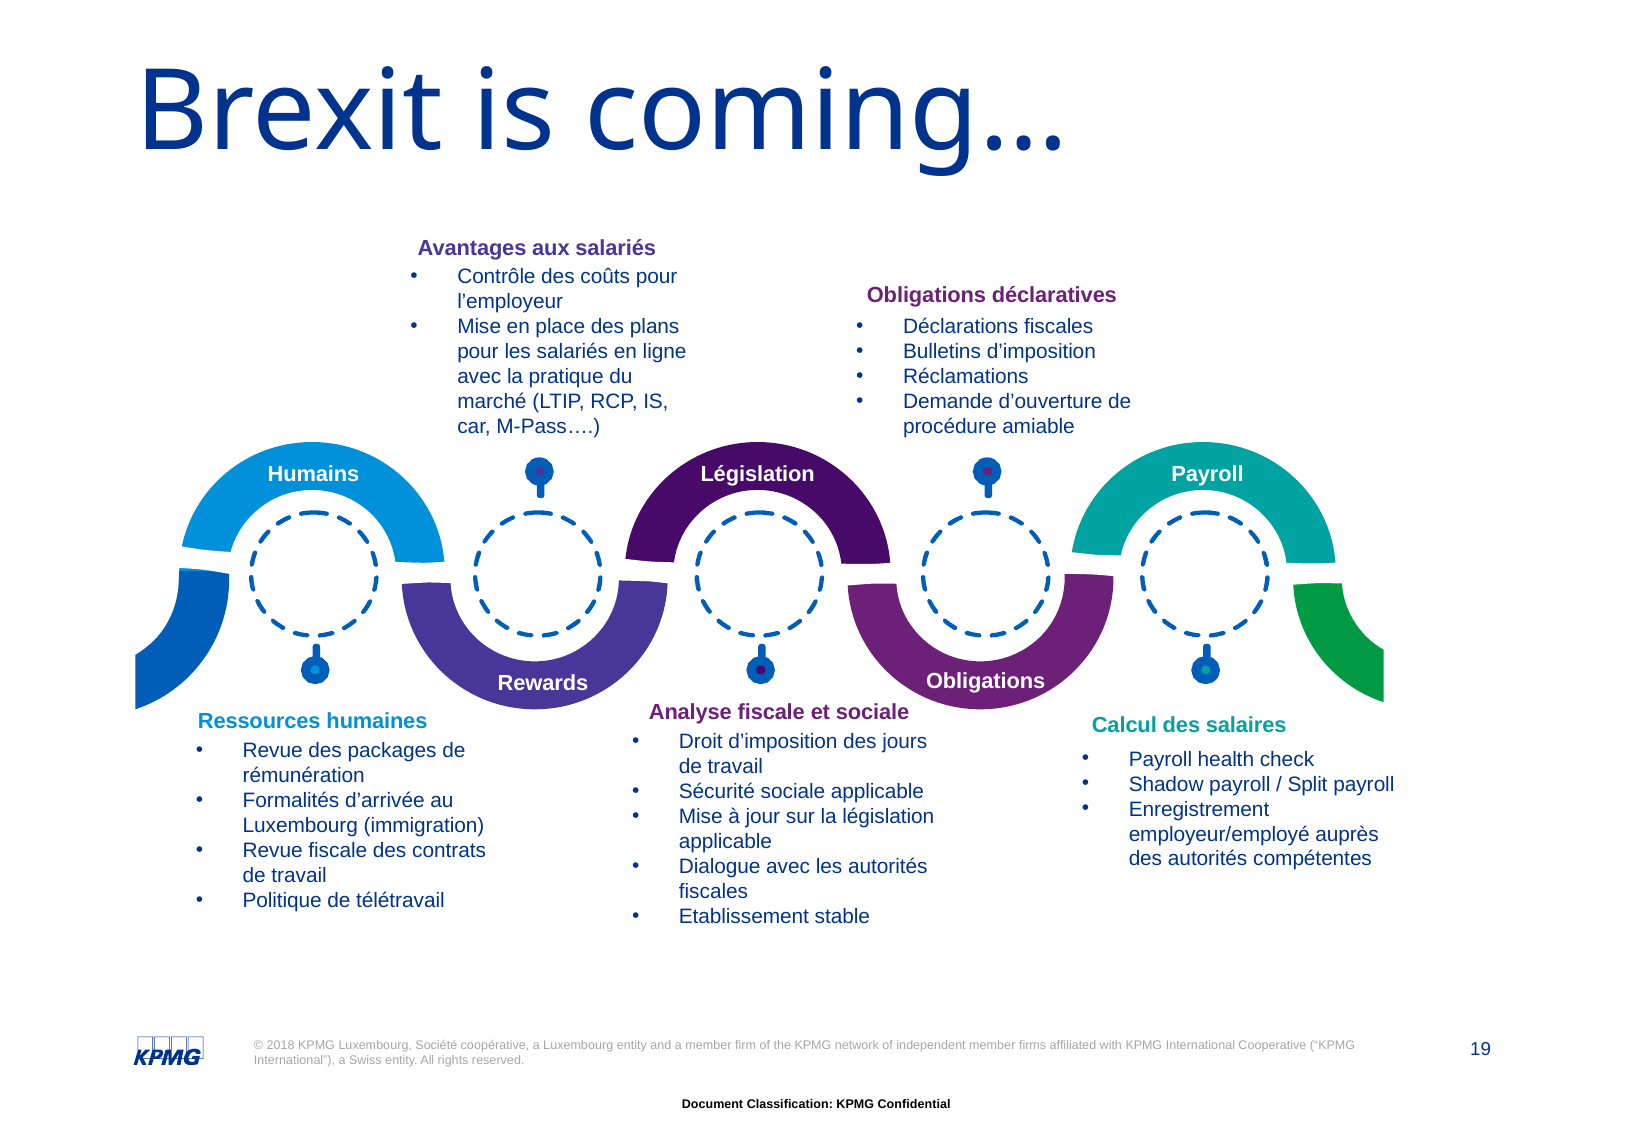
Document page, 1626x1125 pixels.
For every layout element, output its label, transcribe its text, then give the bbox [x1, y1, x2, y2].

text_box [756, 665, 766, 675]
text_box Rewards [473, 668, 613, 695]
text_box [310, 665, 320, 675]
text_box [751, 660, 771, 680]
text_box [1208, 630, 1226, 638]
text_box [847, 574, 1114, 693]
text_box [782, 515, 798, 526]
text_box [474, 695, 596, 710]
text_box [1183, 630, 1201, 638]
text_box [616, 557, 682, 585]
text_box [248, 575, 256, 592]
text_box [171, 544, 237, 575]
text_box [585, 599, 597, 615]
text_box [624, 697, 945, 956]
text_box [964, 630, 982, 638]
text_box [758, 643, 766, 661]
text_box [625, 461, 835, 562]
text_box [394, 560, 459, 585]
text_box [1149, 442, 1269, 459]
text_box [920, 575, 928, 592]
text_box [1149, 529, 1162, 544]
text_box [738, 630, 756, 638]
text_box [372, 575, 379, 592]
text_box [473, 575, 480, 592]
text_box [806, 599, 818, 615]
text_box [479, 599, 491, 614]
text_box [1252, 599, 1264, 615]
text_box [835, 280, 1149, 541]
text_box [1162, 618, 1177, 630]
text_box [246, 442, 378, 459]
text_box [522, 510, 553, 516]
text_box [275, 515, 292, 526]
text_box [1201, 665, 1211, 675]
text_box [692, 442, 824, 459]
text_box [499, 515, 516, 526]
text_box [1261, 550, 1270, 567]
text_box [1293, 584, 1384, 703]
text_box [835, 541, 891, 563]
text_box [943, 618, 958, 630]
text_box [1248, 529, 1261, 544]
text_box [763, 630, 781, 638]
text_box [802, 529, 815, 544]
text_box [1071, 541, 1126, 555]
text_box [1203, 643, 1211, 661]
text_box [473, 550, 482, 567]
text_box [516, 630, 534, 638]
text_box [921, 550, 930, 567]
text_box [312, 643, 321, 661]
text_box [1044, 575, 1051, 592]
text_box [271, 618, 286, 630]
text_box [482, 529, 495, 544]
text_box [1285, 561, 1350, 586]
text_box [1140, 550, 1149, 567]
text_box [1166, 515, 1183, 526]
text_box [357, 529, 370, 544]
text_box [721, 515, 737, 526]
text_box [695, 550, 703, 567]
text_box [529, 461, 550, 482]
text_box [336, 515, 353, 526]
text_box [341, 618, 357, 631]
text_box [1190, 510, 1220, 516]
text_box [927, 599, 939, 614]
text_box [536, 480, 545, 499]
text_box [1063, 551, 1128, 578]
text_box [249, 550, 258, 567]
text_box Obligations [915, 666, 1056, 694]
text_box [255, 599, 267, 614]
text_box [1042, 710, 1400, 948]
text_box [596, 575, 603, 592]
text_box [703, 529, 717, 544]
text_box [1140, 575, 1147, 592]
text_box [410, 233, 697, 440]
text_box [744, 510, 775, 516]
text_box [305, 660, 325, 680]
text_box [917, 694, 1043, 710]
text_box [565, 618, 581, 631]
title Brexit is coming… [135, 74, 1490, 193]
text_box [299, 510, 329, 516]
text_box [1263, 575, 1270, 592]
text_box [195, 706, 495, 1015]
text_box [1232, 618, 1248, 631]
text_box [135, 570, 230, 710]
text_box [370, 550, 379, 567]
text_box [700, 599, 712, 614]
text_box [1146, 599, 1158, 614]
text_box [694, 575, 701, 592]
text_box [1032, 599, 1044, 615]
text_box [839, 561, 905, 587]
text_box [1195, 660, 1216, 680]
text_box Législation [687, 459, 828, 486]
text_box [581, 529, 594, 544]
text_box [1013, 618, 1029, 631]
text_box [534, 466, 545, 476]
text_box [594, 550, 602, 567]
text_box [1042, 550, 1050, 567]
text_box Humains [243, 459, 384, 486]
text_box [816, 550, 824, 567]
text_box [292, 630, 310, 638]
text_box [494, 618, 510, 630]
text_box [716, 618, 731, 630]
text_box [989, 630, 1007, 638]
text_box [787, 618, 803, 631]
text_box [560, 515, 576, 526]
text_box [1149, 464, 1336, 563]
text_box [1227, 515, 1244, 526]
text_box [181, 460, 445, 562]
text_box [258, 529, 271, 544]
text_box [361, 599, 373, 615]
text_box [541, 630, 559, 638]
text_box [817, 575, 825, 592]
text_box Payroll [1149, 459, 1278, 486]
text_box [317, 630, 335, 638]
text_box [401, 581, 668, 695]
